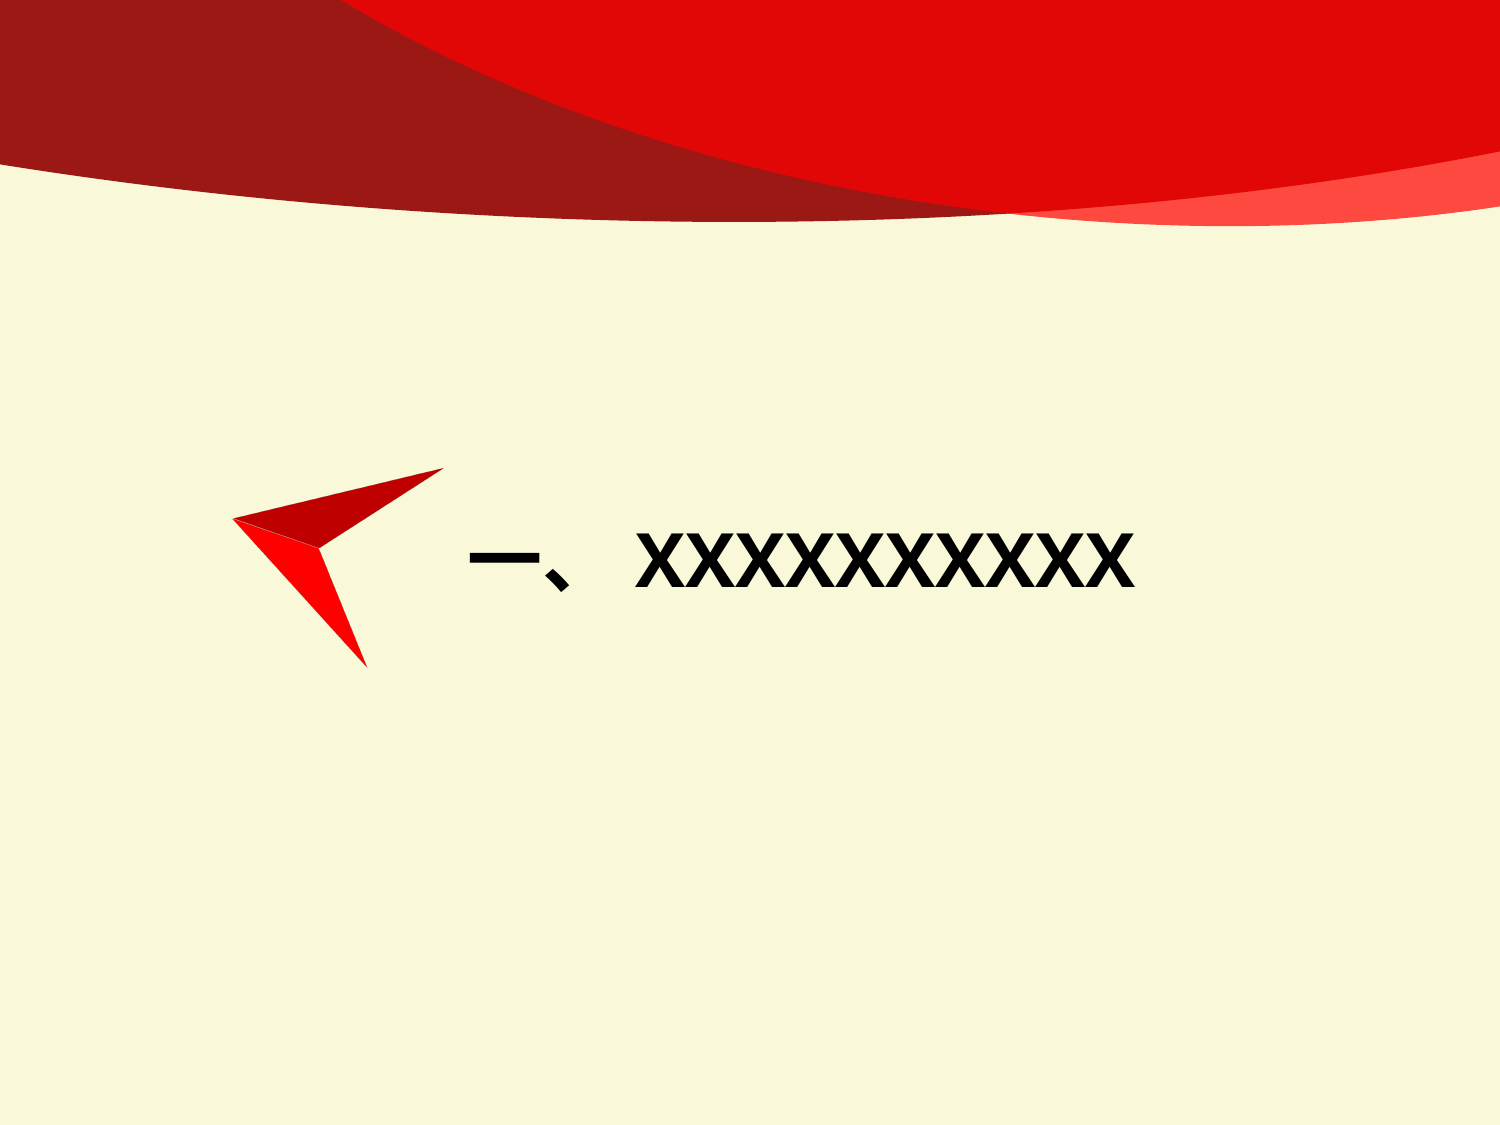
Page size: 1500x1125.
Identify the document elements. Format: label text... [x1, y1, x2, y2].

text_box 一、XXXXXXXXXX [432, 505, 1151, 610]
picture [217, 444, 444, 673]
